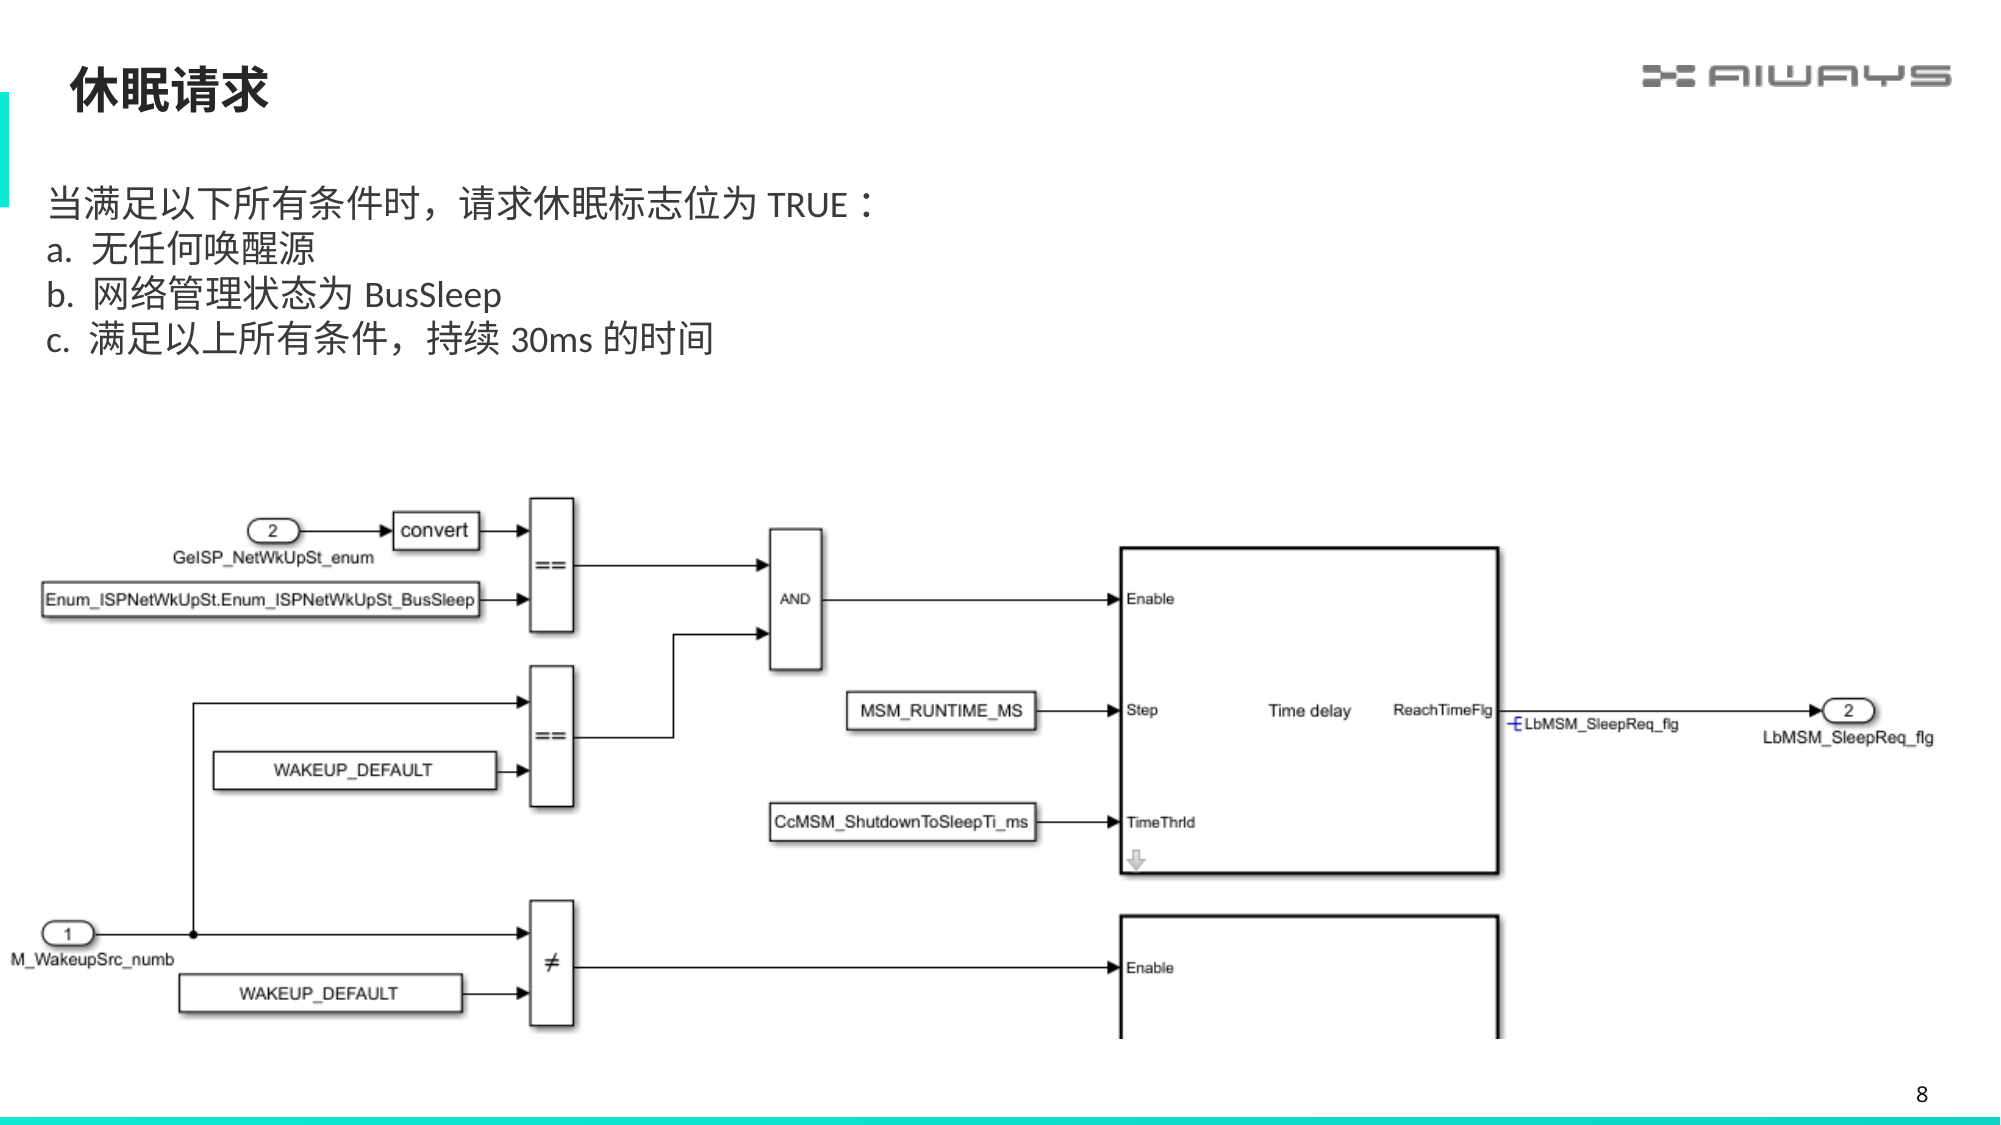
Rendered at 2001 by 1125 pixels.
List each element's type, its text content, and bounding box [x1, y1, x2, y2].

picture [1944, 65, 1952, 87]
picture [10, 387, 1944, 1040]
text_box 休眠请求 [55, 30, 1944, 147]
text_box 当满足以下所有条件时，请求休眠标志位为TRUE： a. 无任何唤醒源 b. 网络管理状态为BusSleep c. 满足以上所有条件，持续30ms的时间 [31, 172, 1599, 368]
